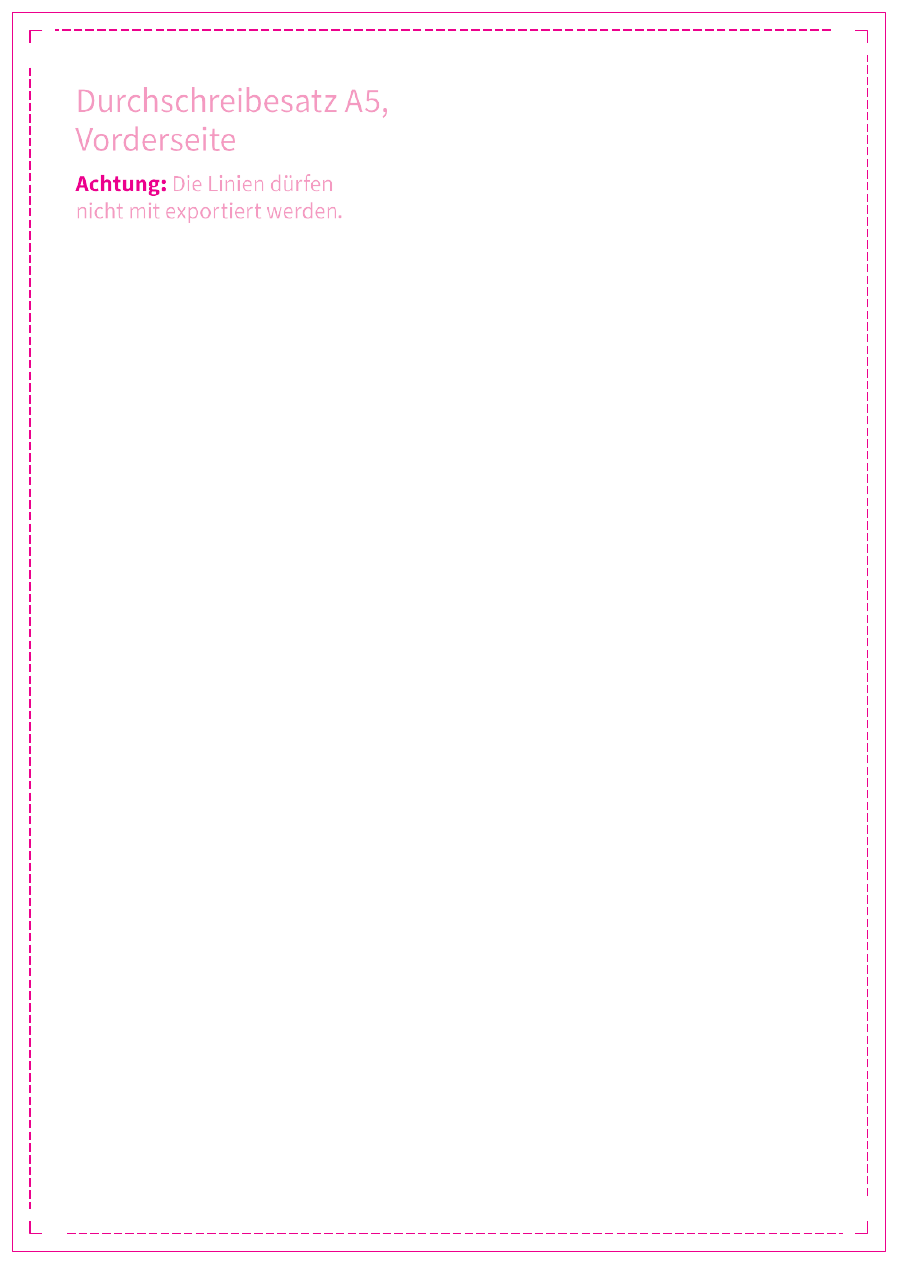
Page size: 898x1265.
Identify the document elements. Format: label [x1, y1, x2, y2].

text_box [11, 11, 887, 1253]
